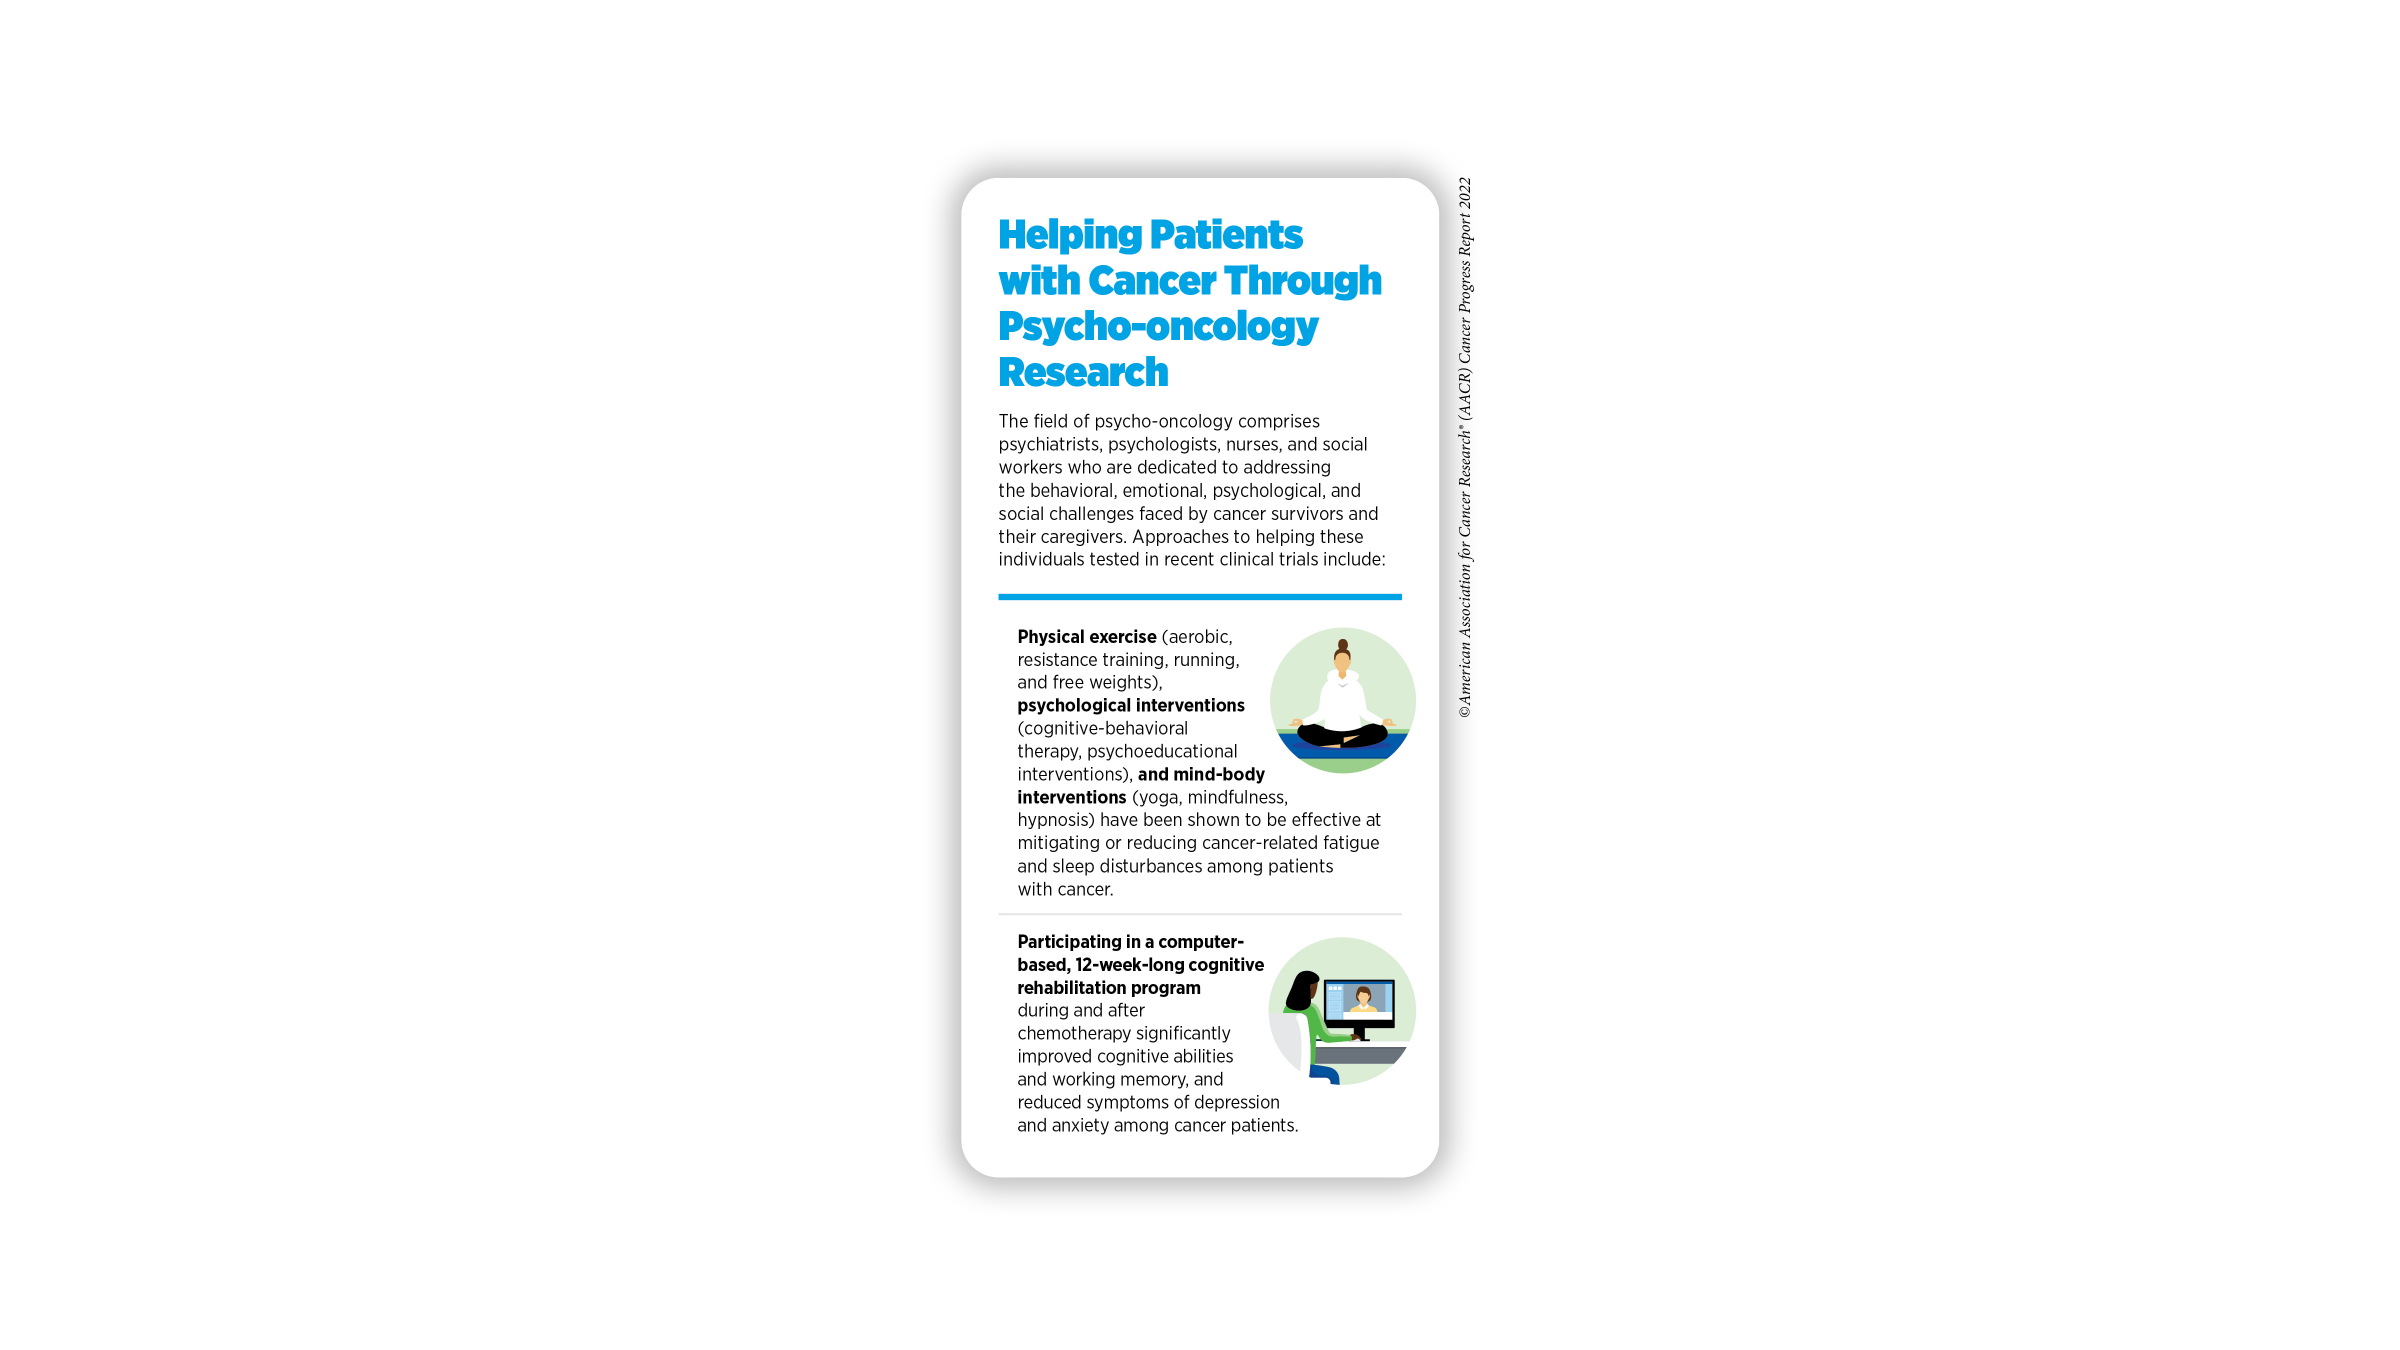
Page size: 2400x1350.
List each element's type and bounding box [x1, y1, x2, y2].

picture [905, 121, 1495, 1229]
